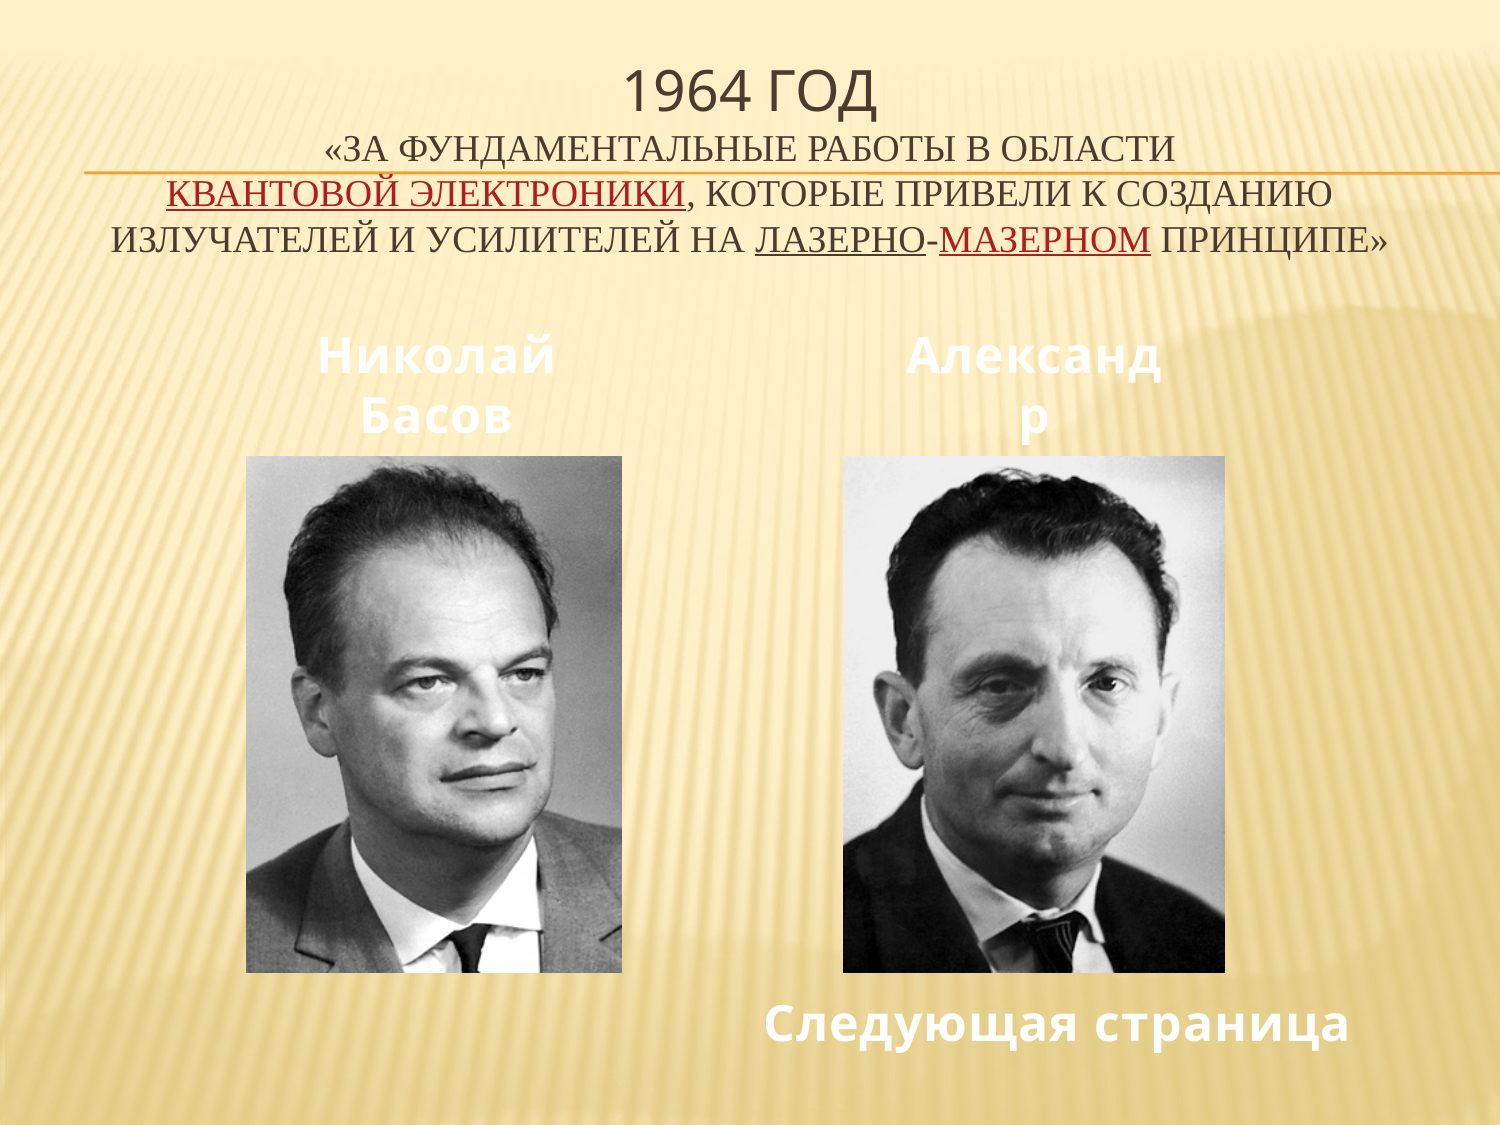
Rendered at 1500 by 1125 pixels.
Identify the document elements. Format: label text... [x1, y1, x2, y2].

text_box Александр Прохоров [878, 316, 1191, 454]
text_box Следующая страница [748, 984, 1367, 1060]
picture [843, 456, 1226, 973]
picture [245, 456, 622, 973]
title 1964 год «за фундаментальные работы в области квантовой электроники, которые привели к созданию излучателей и усилителей на лазерно-мазерном принципе» [75, 45, 1425, 270]
text_box Николай Басов [281, 316, 593, 452]
